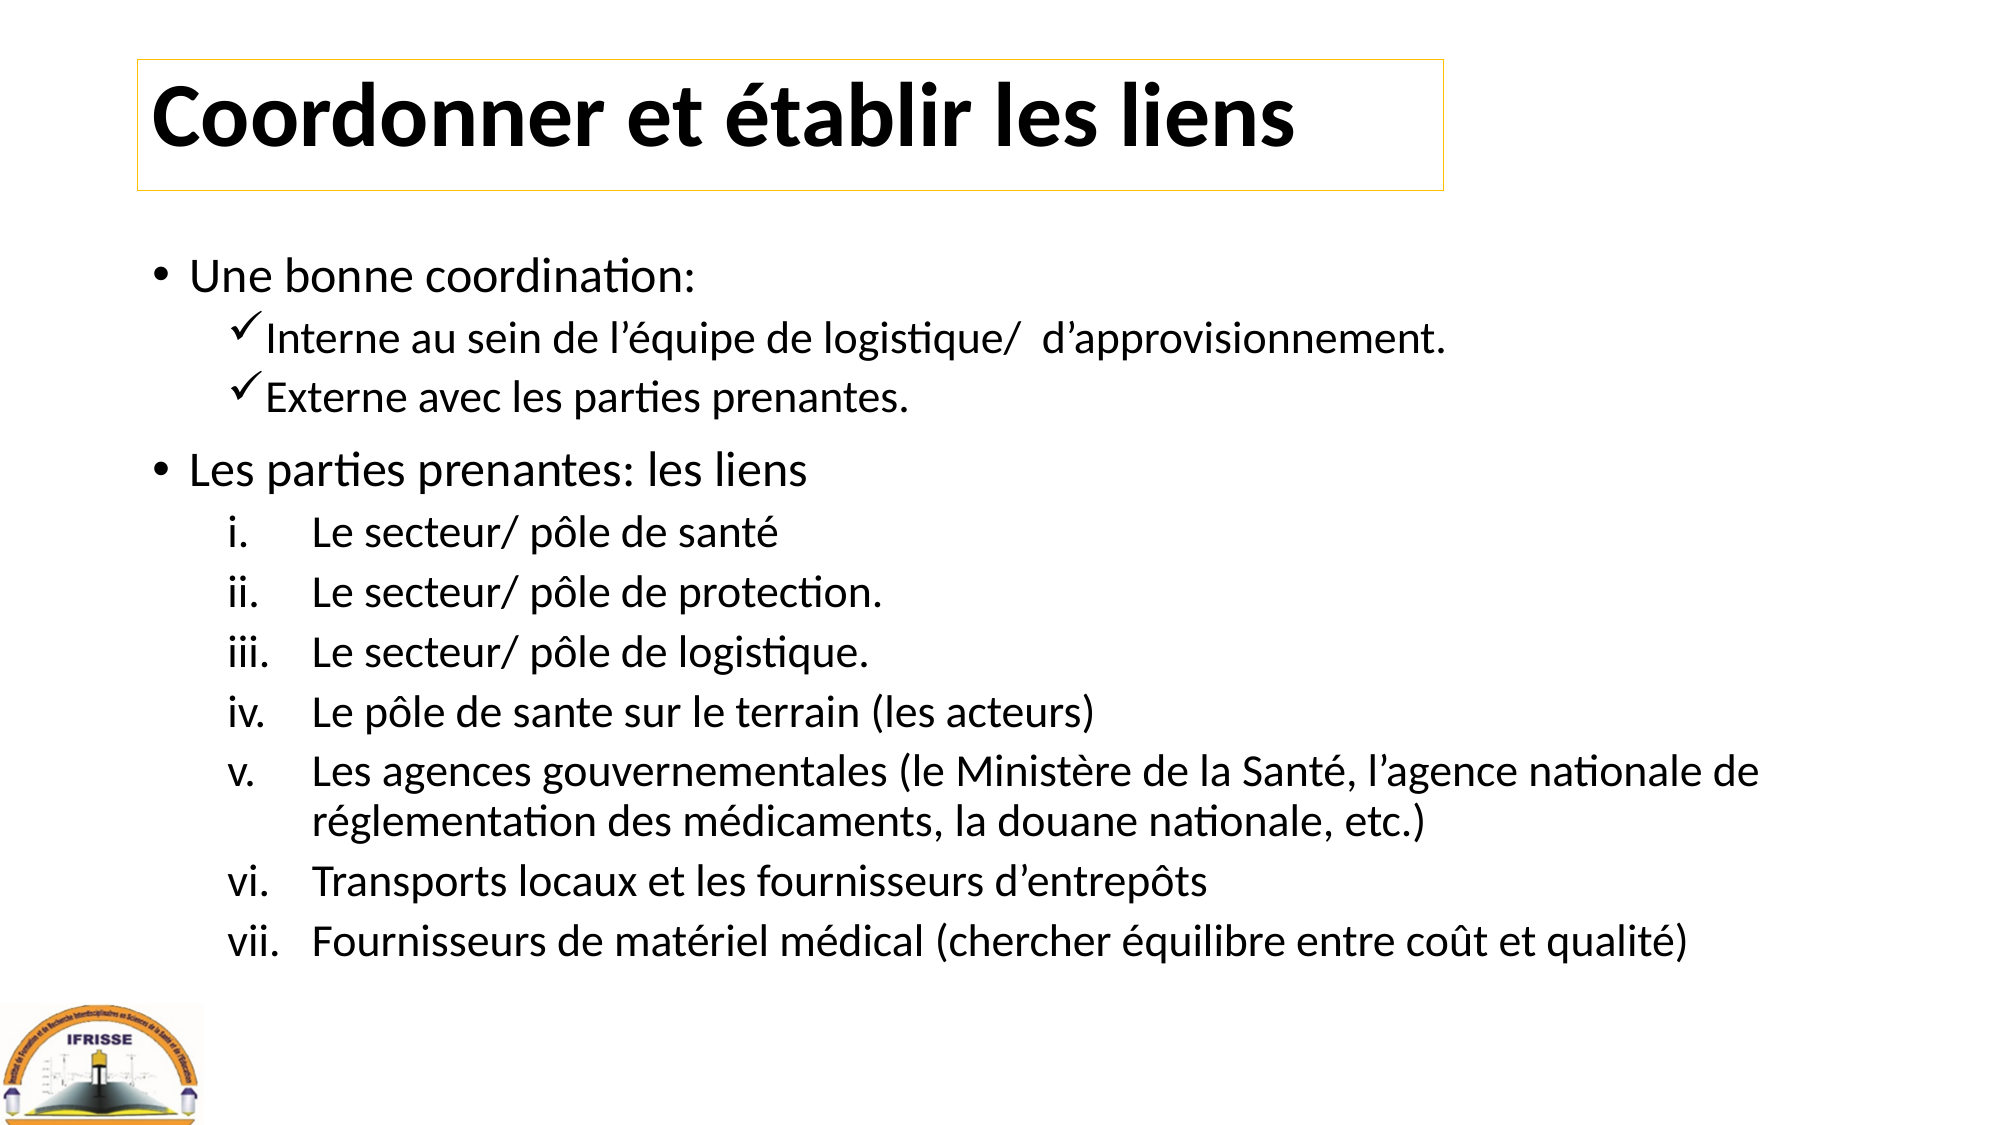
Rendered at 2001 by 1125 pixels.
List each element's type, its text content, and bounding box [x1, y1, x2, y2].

list Une bonne coordination: Interne au sein de l’équipe de logistique/ d’approvisionnement. Externe avec les parties prenantes. Les parties prenantes: les liens Le secteur/ pôle de santé Le secteur/ pôle de protection. Le secteur/ pôle de logistique. Le pôle de sante sur le terrain (les acteurs) Les agences gouvernementales (le Ministère de la Santé, l’agence nationale de réglementation des médicaments, la douane nationale, etc.) Transports locaux et les fournisseurs d’entrepôts Fournisseurs de matériel médical (chercher équilibre entre coût et qualité) [137, 241, 1863, 1014]
title Coordonner et établir les liens [137, 59, 1444, 191]
picture [0, 1003, 204, 1125]
